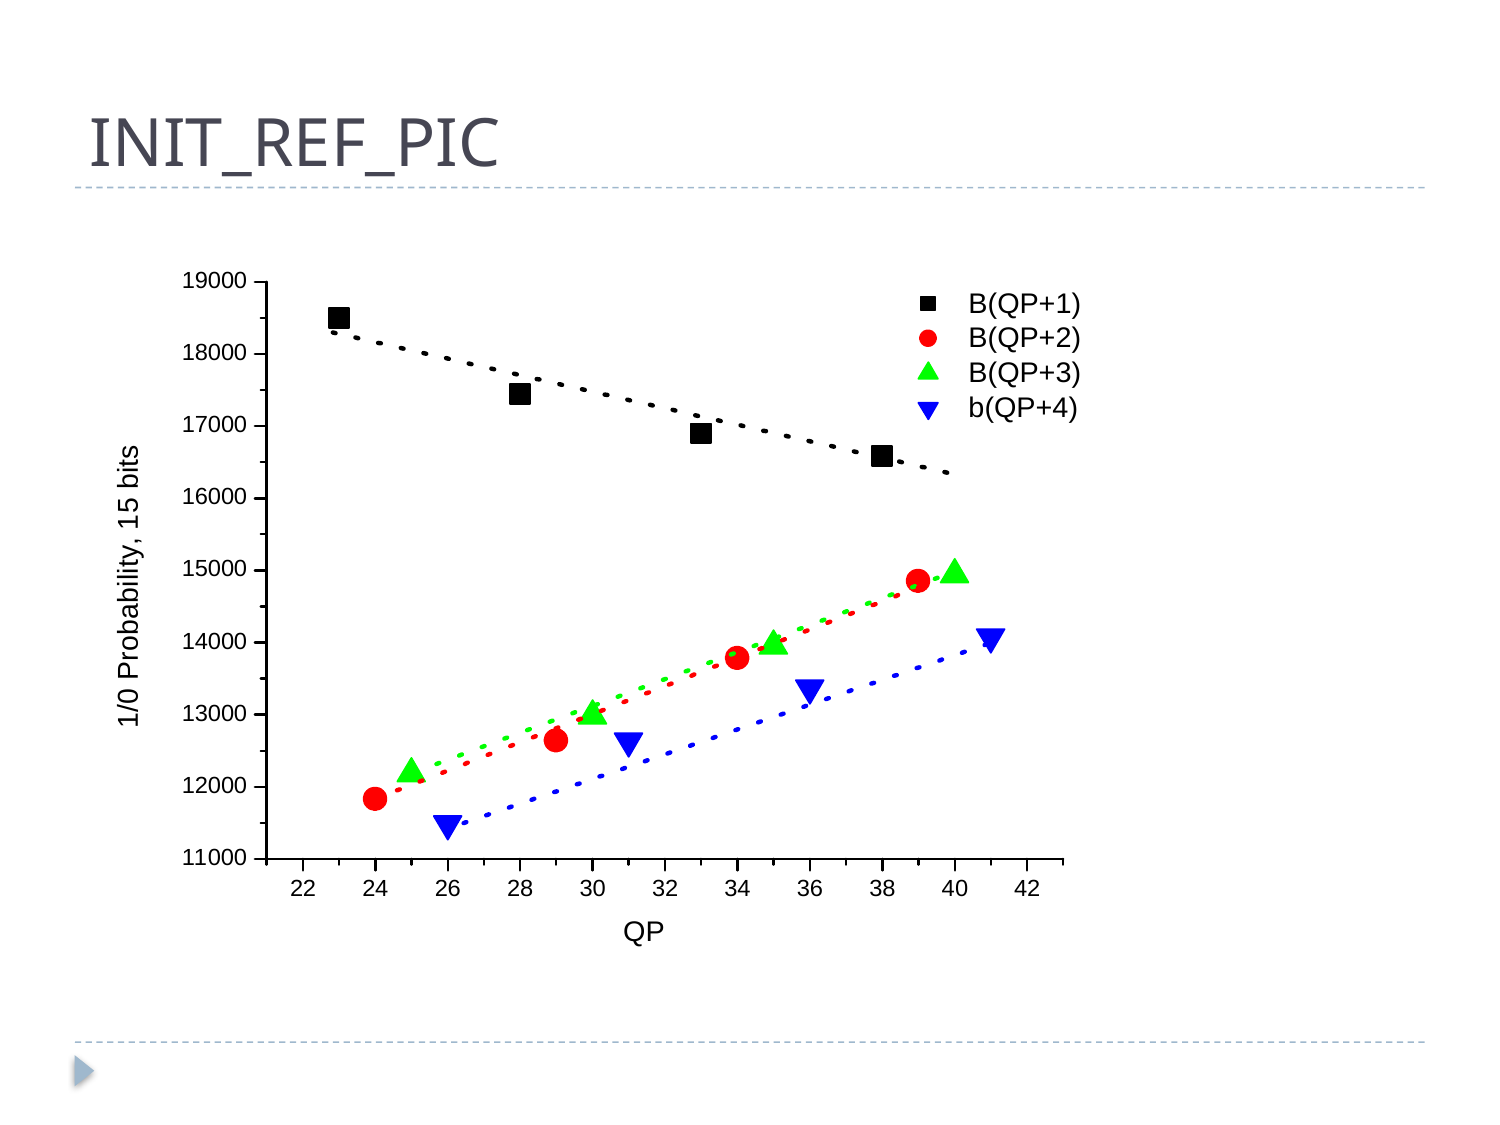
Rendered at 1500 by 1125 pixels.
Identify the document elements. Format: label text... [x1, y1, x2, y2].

picture [52, 207, 1140, 1012]
title INIT_REF_PIC [75, 24, 1425, 188]
